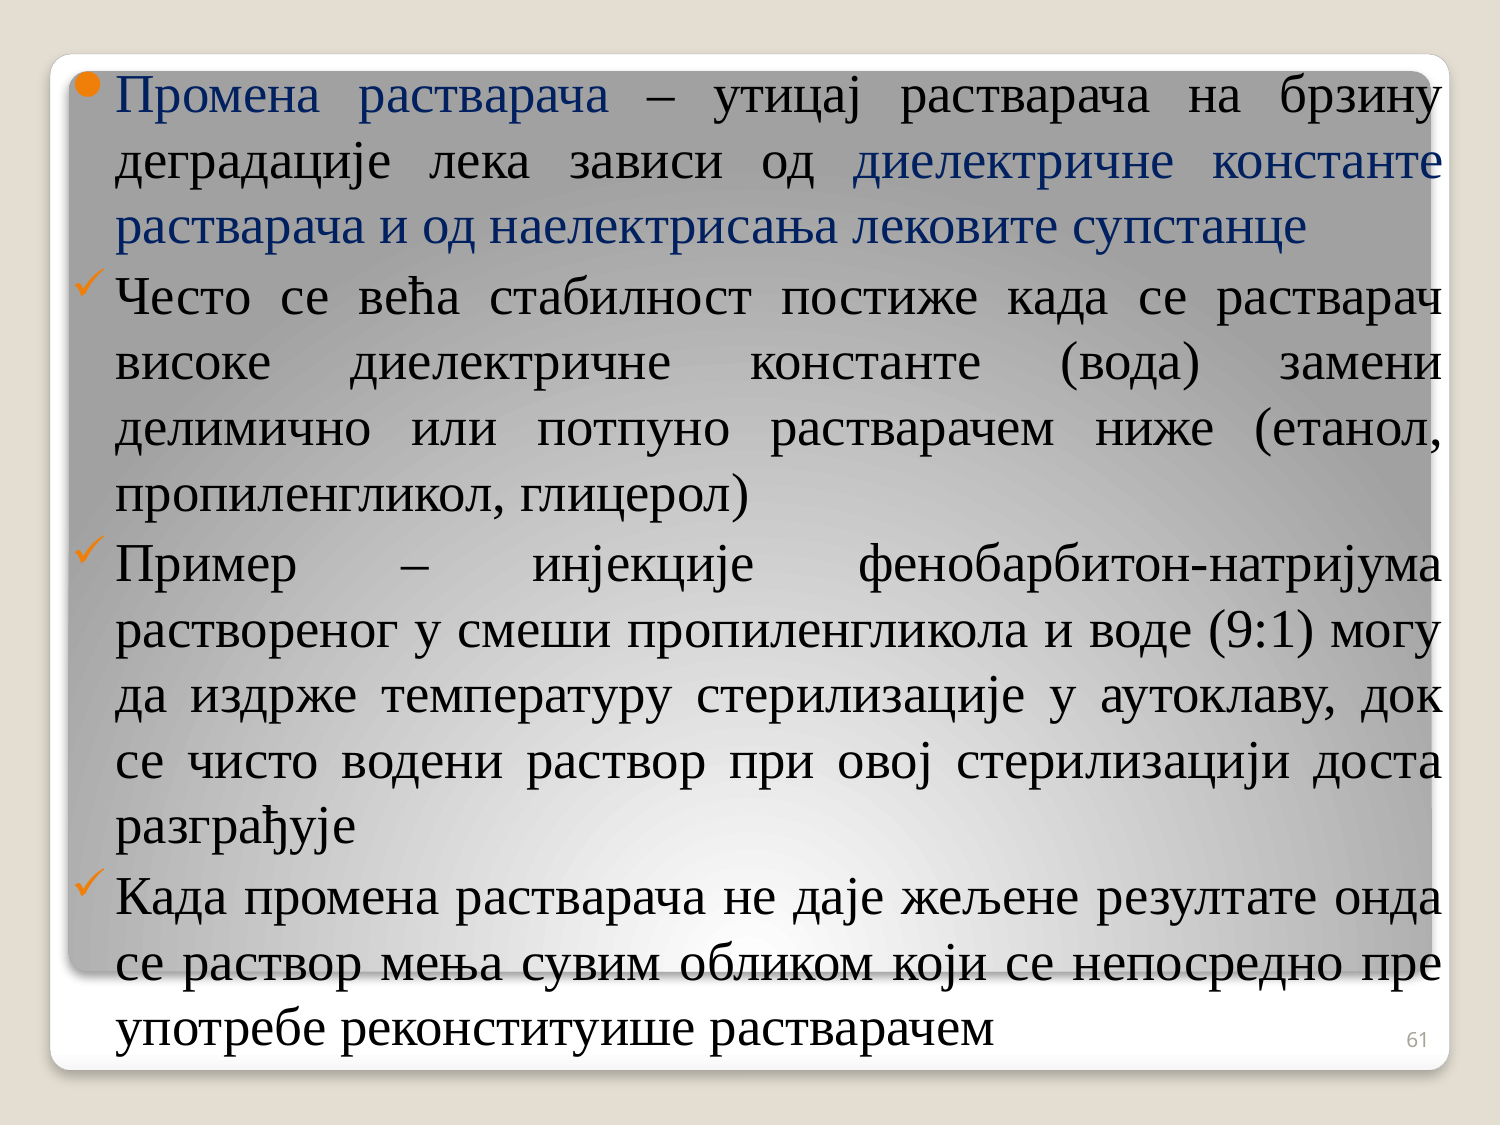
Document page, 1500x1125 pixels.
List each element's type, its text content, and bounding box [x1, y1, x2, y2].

list Промена растварача – утицај растварача на брзину деградације лека зависи од диелектричне константе растварача и од наелектрисања лековите супстанце Често се већа стабилност постиже када се растварач високе диелектричне константе (вода) замени делимично или потпуно растварачем ниже (етанол, пропиленгликол, глицерол) Пример – инјекције фенобарбитон-натријума раствореног у смеши пропиленгликола и воде (9:1) могу да издрже температуру стерилизације у аутоклаву, док се чисто водени раствор при овој стерилизацији доста разграђује Када промена растварача не даје жељене резултате онда се раствор мења сувим обликом који се непосредно пре употребе реконституише растварачем [41, 42, 1459, 1071]
slide_number 61 [1369, 1002, 1445, 1063]
